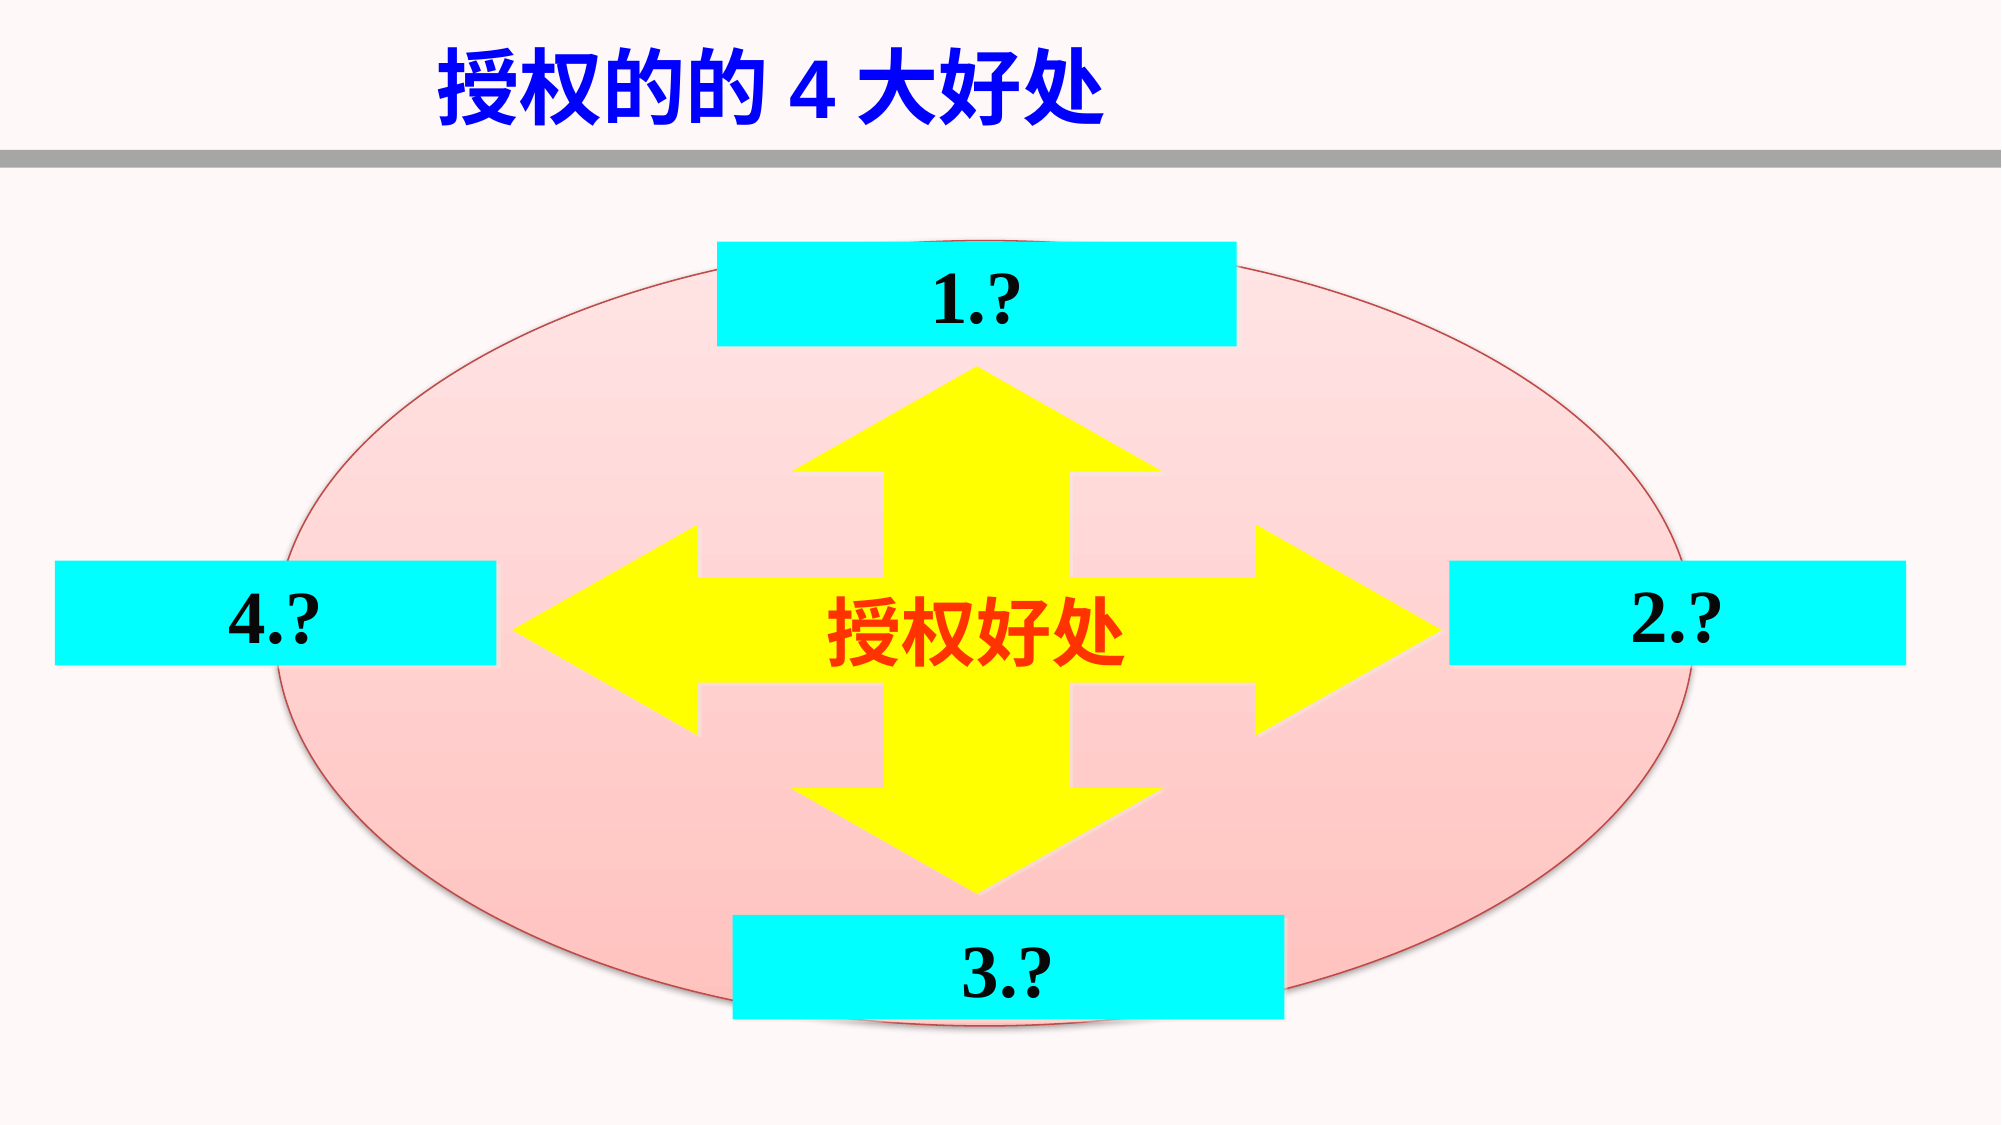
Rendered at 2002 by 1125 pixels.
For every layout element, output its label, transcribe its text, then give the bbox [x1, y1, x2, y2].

text_box 4.? [54, 560, 497, 666]
text_box 授权的的4大好处 [421, 46, 1121, 143]
text_box [277, 266, 1692, 1001]
text_box 3.? [732, 914, 1285, 1020]
text_box 2.? [1449, 560, 1907, 666]
text_box 授权好处 [512, 366, 1442, 894]
text_box 1.? [717, 241, 1237, 347]
